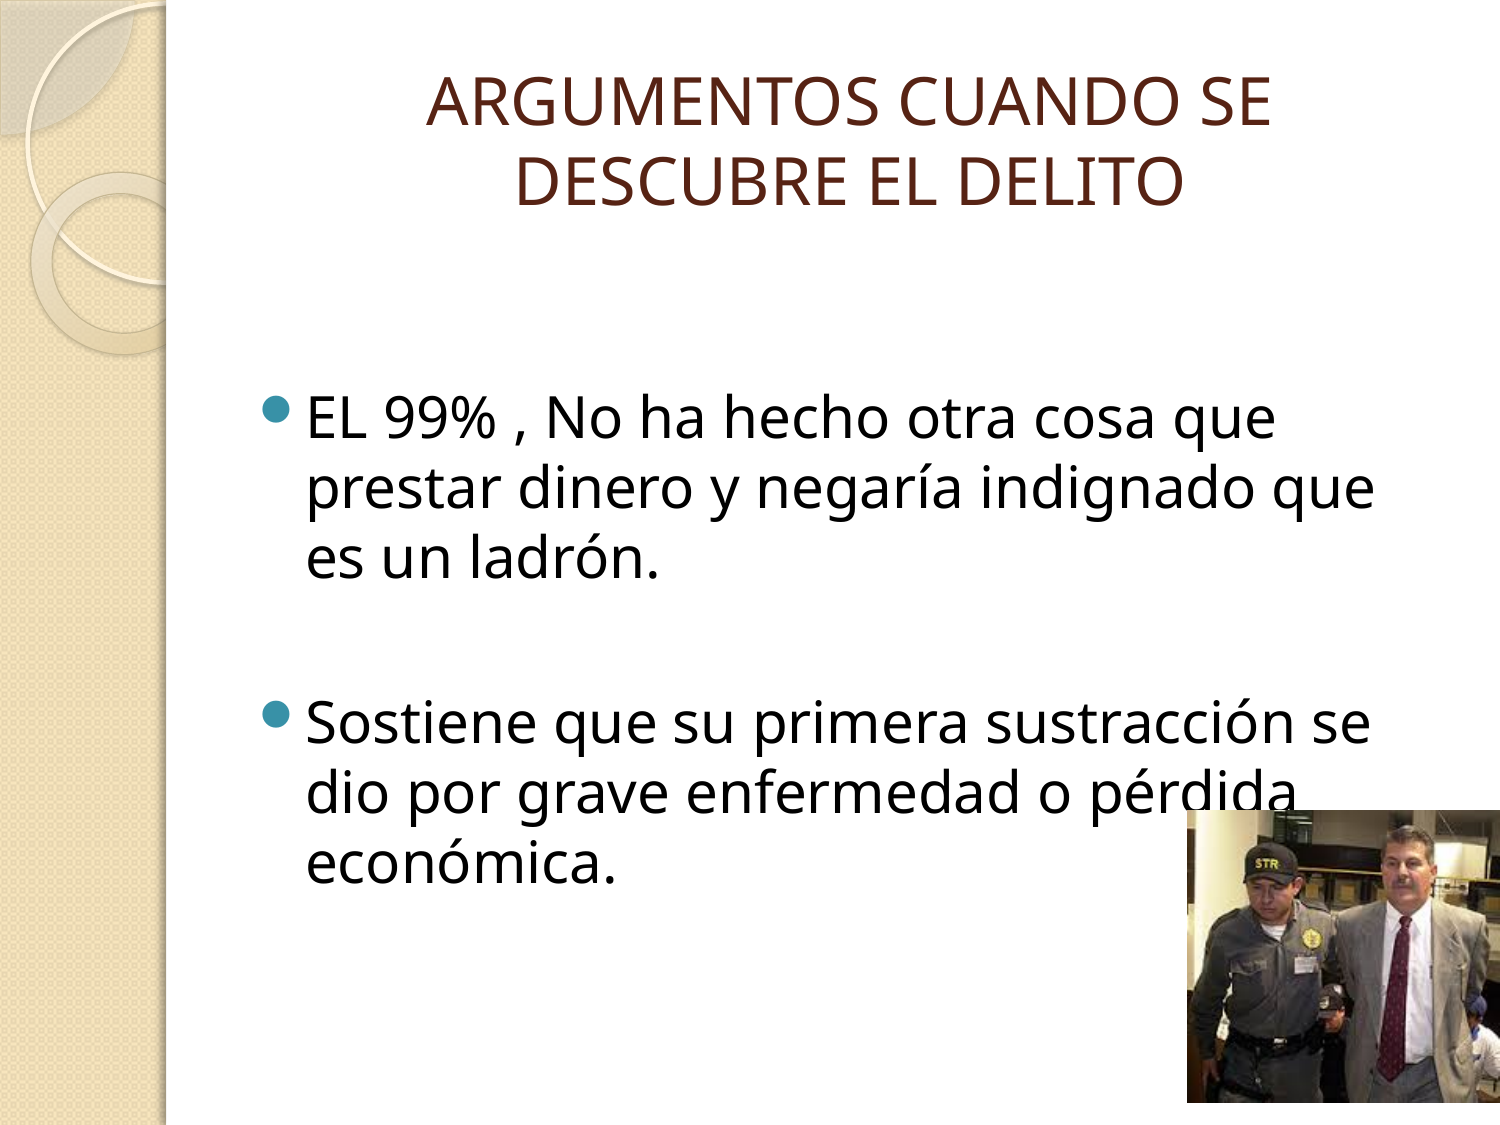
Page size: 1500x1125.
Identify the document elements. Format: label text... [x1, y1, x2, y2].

list EL 99% , No ha hecho otra cosa que prestar dinero y negaría indignado que es un ladrón. Sostiene que su primera sustracción se dio por grave enfermedad o pérdida económica. [230, 290, 1461, 1079]
picture [1187, 810, 1500, 1103]
title ARGUMENTOS CUANDO SE DESCUBRE EL DELITO [235, 45, 1466, 233]
